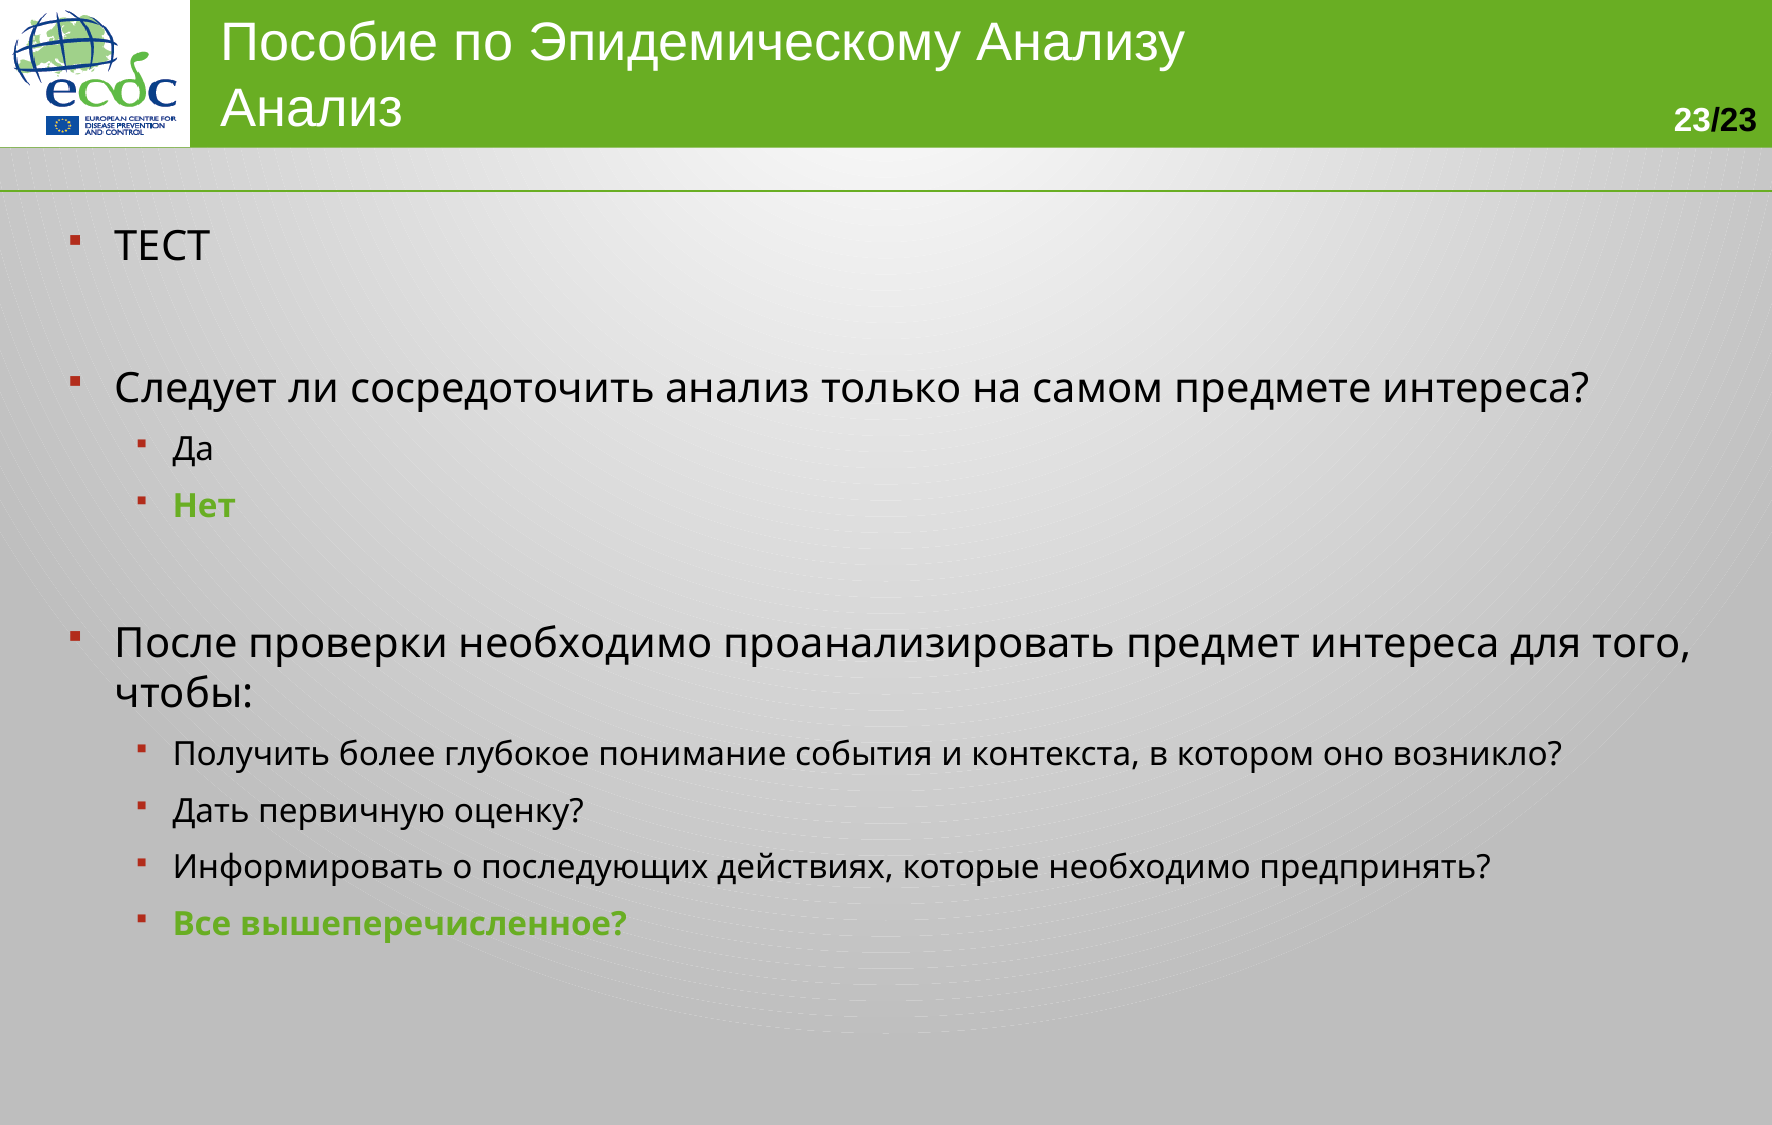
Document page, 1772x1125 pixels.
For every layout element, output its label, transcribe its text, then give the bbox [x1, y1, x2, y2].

list ТЕСТ Следует ли сосредоточить анализ только на самом предмете интереса? Да Нет После проверки необходимо проанализировать предмет интереса для того, чтобы: Получить более глубокое понимание события и контекста, в котором оно возникло? Дать первичную оценку? Информировать о последующих действиях, которые необходимо предпринять? Все вышеперечисленное? [53, 212, 1714, 973]
picture [0, 0, 190, 147]
